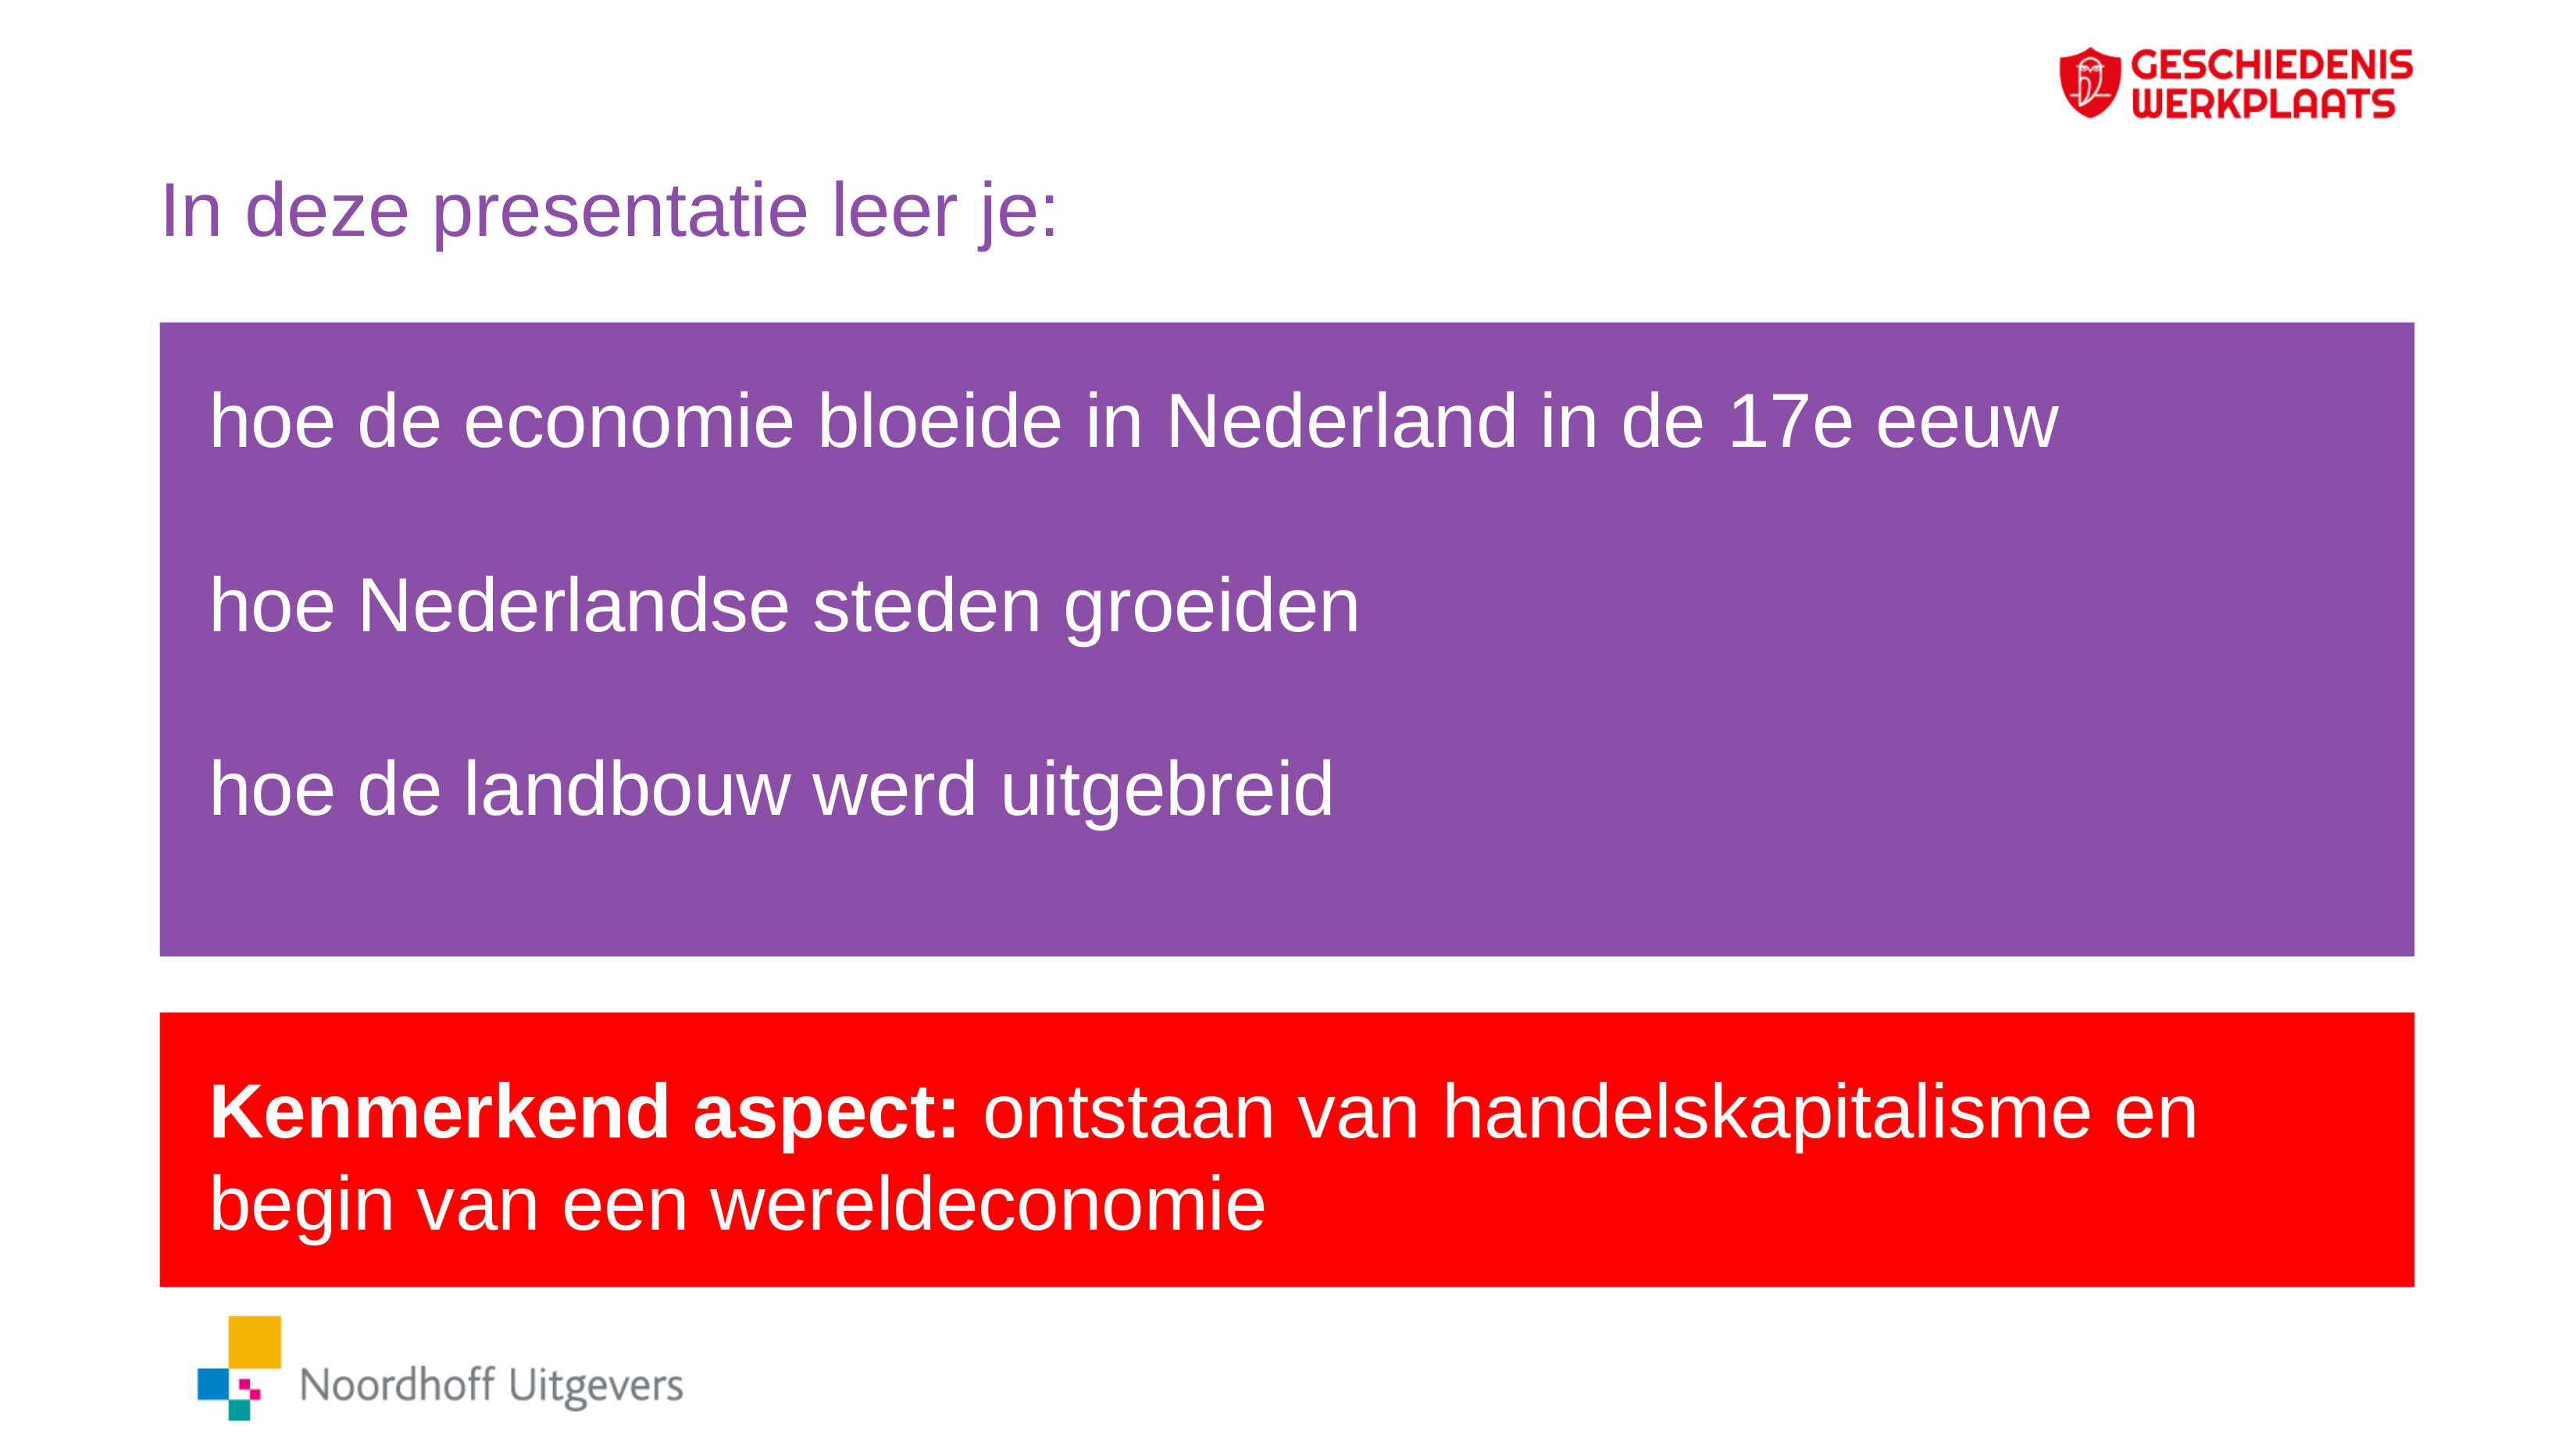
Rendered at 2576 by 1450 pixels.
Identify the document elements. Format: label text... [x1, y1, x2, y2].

picture [1610, 0, 2576, 161]
title In deze presentatie leer je: [159, 159, 2416, 266]
picture [159, 1288, 802, 1449]
list hoe de economie bloeide in Nederland in de 17e eeuw hoe Nederlandse steden groeiden hoe de landbouw werd uitgebreid [159, 322, 2415, 957]
list Kenmerkend aspect: ontstaan van handelskapitalisme en begin van een wereldeconomie [159, 1012, 2415, 1288]
